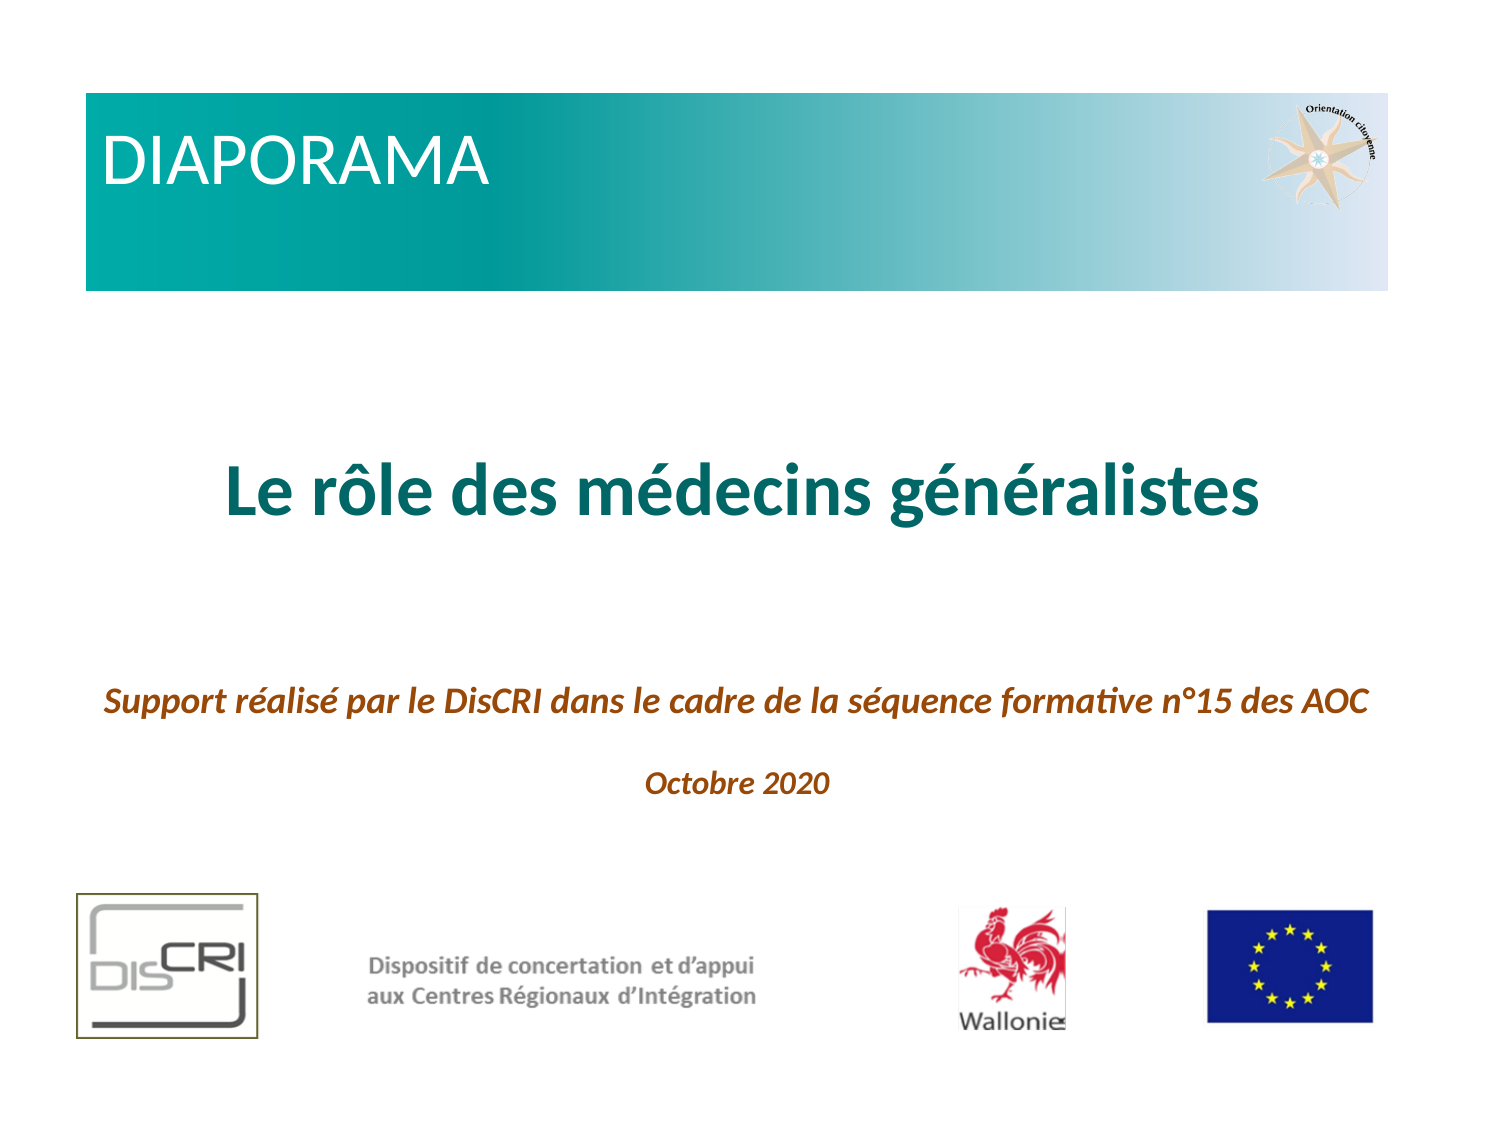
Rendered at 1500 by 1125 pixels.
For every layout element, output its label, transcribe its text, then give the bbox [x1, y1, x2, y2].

subtitle Le rôle des médecins généralistes [105, 432, 1381, 598]
text_box Support réalisé par le DisCRI dans le cadre de la séquence formative n°15 des AOC Octobre 2020 [86, 669, 1388, 809]
picture [76, 892, 1377, 1039]
picture [86, 93, 1389, 291]
